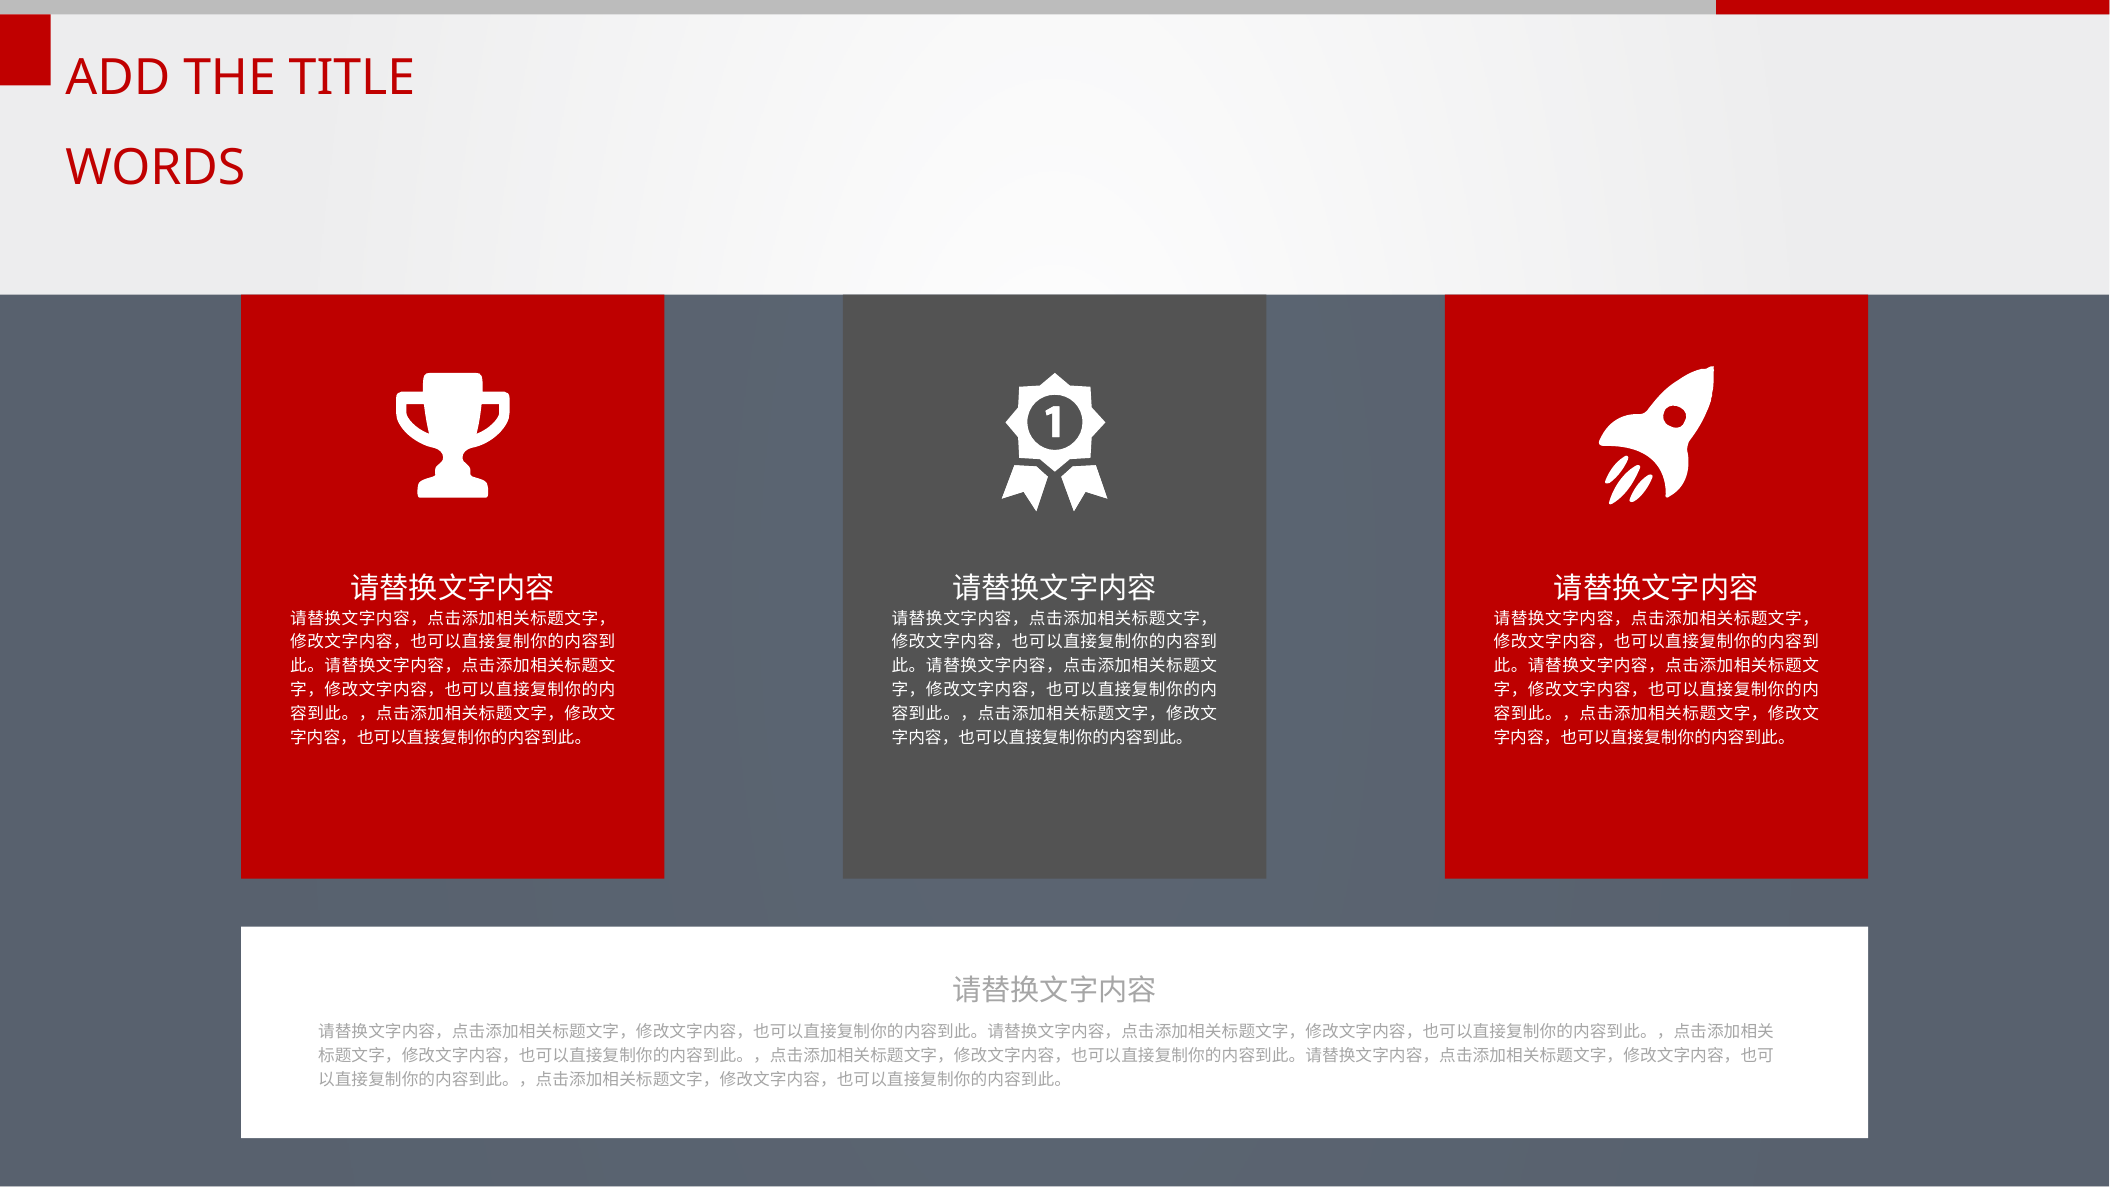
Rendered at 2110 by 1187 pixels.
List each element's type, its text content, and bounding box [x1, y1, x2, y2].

text_box [240, 294, 665, 880]
text_box 请替换文字内容，点击添加相关标题文字，修改文字内容，也可以直接复制你的内容到此。请替换文字内容，点击添加相关标题文字，修改文字内容，也可以直接复制你的内容到此。，点击添加相关标题文字，修改文字内容，也可以直接复制你的内容到此。 [1478, 596, 1835, 755]
text_box [1608, 464, 1641, 505]
text_box ADD THE TITLE WORDS [50, 15, 583, 202]
text_box 请替换文字内容 [335, 555, 571, 612]
text_box [0, 294, 2110, 1187]
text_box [1001, 372, 1108, 512]
text_box [396, 372, 510, 498]
text_box [1598, 366, 1715, 498]
text_box 请替换文字内容，点击添加相关标题文字，修改文字内容，也可以直接复制你的内容到此。请替换文字内容，点击添加相关标题文字，修改文字内容，也可以直接复制你的内容到此。，点击添加相关标题文字，修改文字内容，也可以直接复制你的内容到此。，点击添加相关标题文字，修改文字内容，也可以直接复制你的内容到此。请替换文字内容，点击添加相关标题文字，修改文字内容，也可以直接复制你的内容到此。，点击添加相关标题文字，修改文字内容，也可以直接复制你的内容到此。 [303, 1009, 1806, 1097]
text_box 请替换文字内容，点击添加相关标题文字，修改文字内容，也可以直接复制你的内容到此。请替换文字内容，点击添加相关标题文字，修改文字内容，也可以直接复制你的内容到此。，点击添加相关标题文字，修改文字内容，也可以直接复制你的内容到此。 [275, 596, 631, 755]
text_box 请替换文字内容 [937, 555, 1172, 596]
text_box 请替换文字内容 [1539, 555, 1774, 612]
text_box [240, 926, 1869, 1139]
picture [0, 15, 2110, 294]
text_box [0, 15, 50, 86]
text_box 请替换文字内容，点击添加相关标题文字，修改文字内容，也可以直接复制你的内容到此。请替换文字内容，点击添加相关标题文字，修改文字内容，也可以直接复制你的内容到此。，点击添加相关标题文字，修改文字内容，也可以直接复制你的内容到此。 [876, 596, 1233, 755]
text_box [1444, 294, 1869, 880]
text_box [0, 0, 2110, 15]
text_box [842, 294, 1267, 880]
text_box 请替换文字内容 [937, 957, 1172, 1009]
text_box [1629, 474, 1653, 503]
